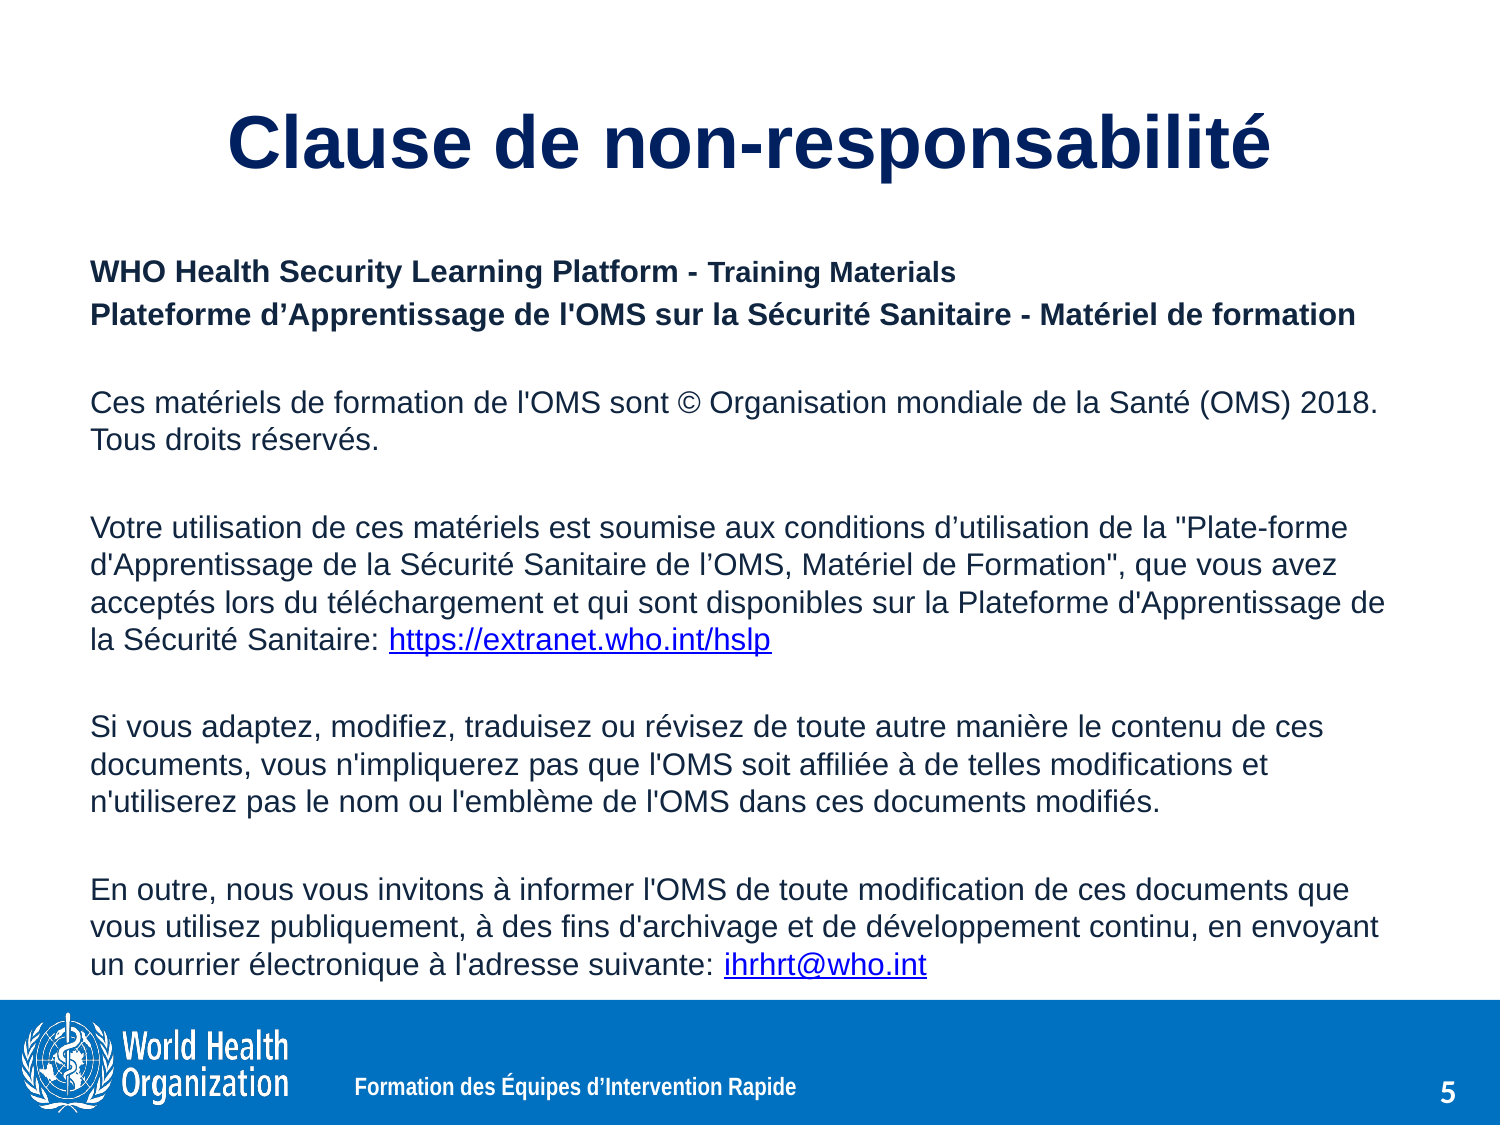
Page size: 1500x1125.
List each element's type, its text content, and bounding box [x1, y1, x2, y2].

picture [21, 1012, 288, 1113]
title Clause de non-responsabilité [75, 45, 1425, 233]
list WHO Health Security Learning Platform - Training Materials Plateforme d’Apprentissage de l'OMS sur la Sécurité Sanitaire - Matériel de formation Ces matériels de formation de l'OMS sont © Organisation mondiale de la Santé (OMS) 2018. Tous droits réservés. Votre utilisation de ces matériels est soumise aux conditions d’utilisation de la "Plate-forme d'Apprentissage de la Sécurité Sanitaire de l’OMS, Matériel de Formation", que vous avez acceptés lors du téléchargement et qui sont disponibles sur la Plateforme d'Apprentissage de la Sécurité Sanitaire: https://extranet.who.int/hslp Si vous adaptez, modifiez, traduisez ou révisez de toute autre manière le contenu de ces documents, vous n'impliquerez pas que l'OMS soit affiliée à de telles modifications et n'utiliserez pas le nom ou l'emblème de l'OMS dans ces documents modifiés. En outre, nous vous invitons à informer l'OMS de toute modification de ces documents que vous utilisez publiquement, à des fins d'archivage et de développement continu, en envoyant un courrier électronique à l'adresse suivante: ihrhrt@who.int [75, 243, 1425, 986]
